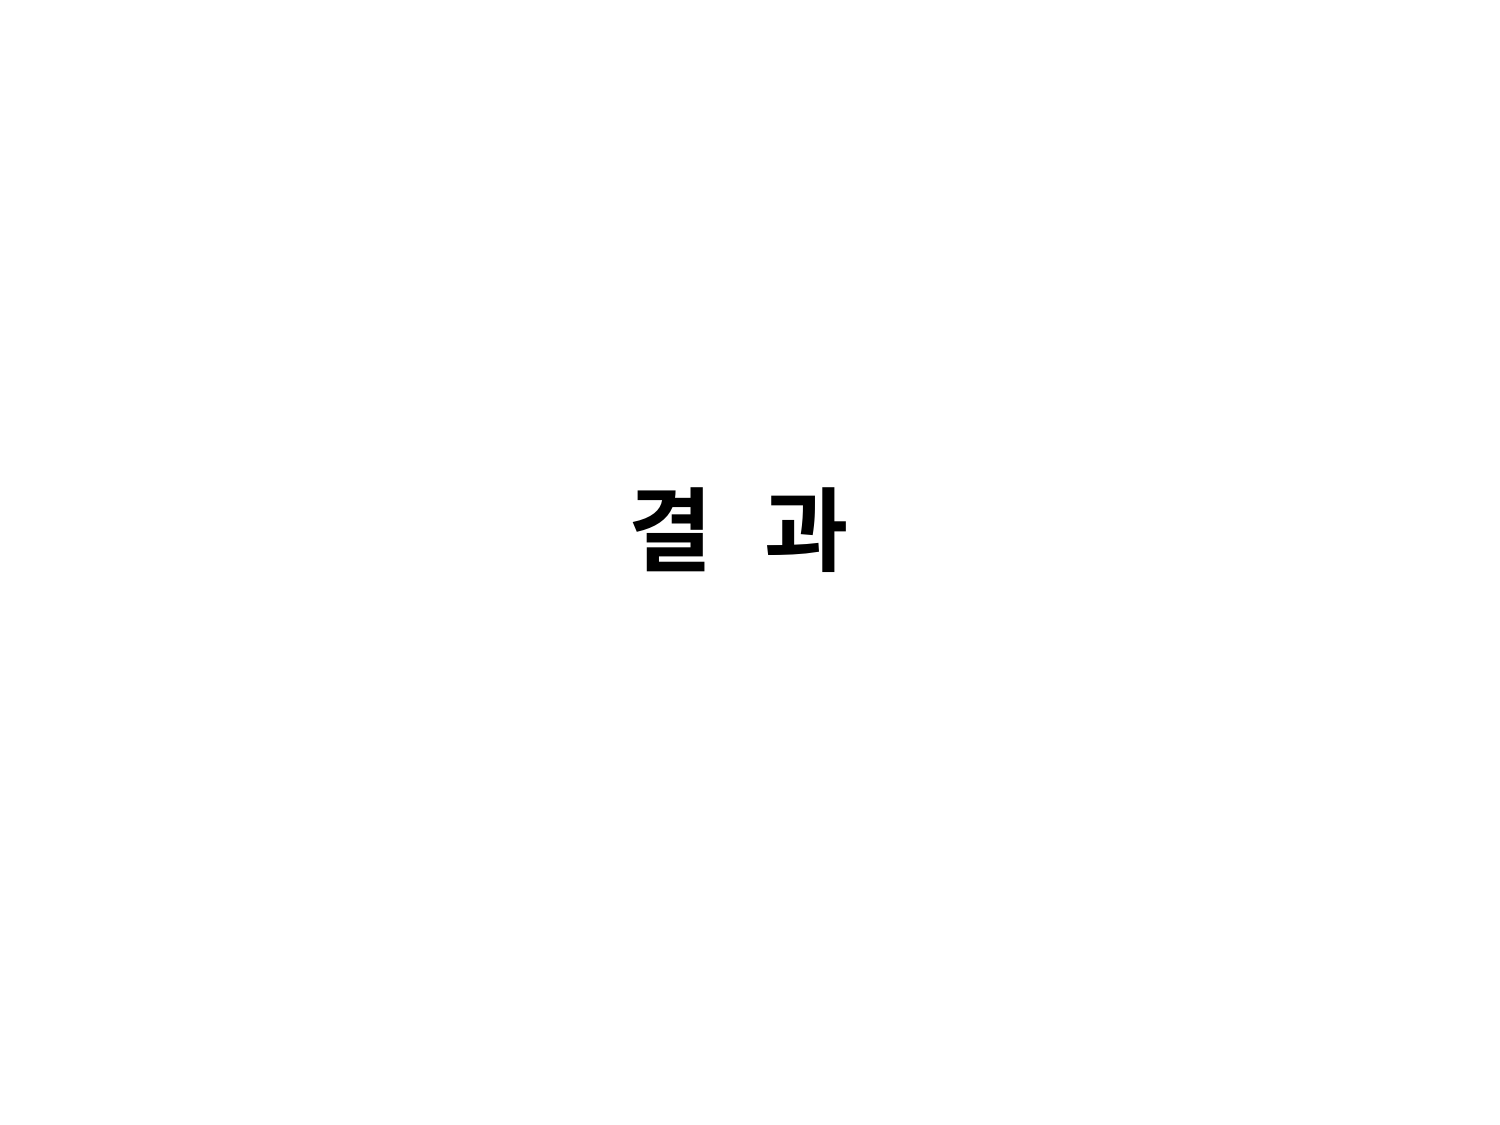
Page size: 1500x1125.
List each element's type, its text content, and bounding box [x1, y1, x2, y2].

title 결 과 [76, 434, 1427, 622]
